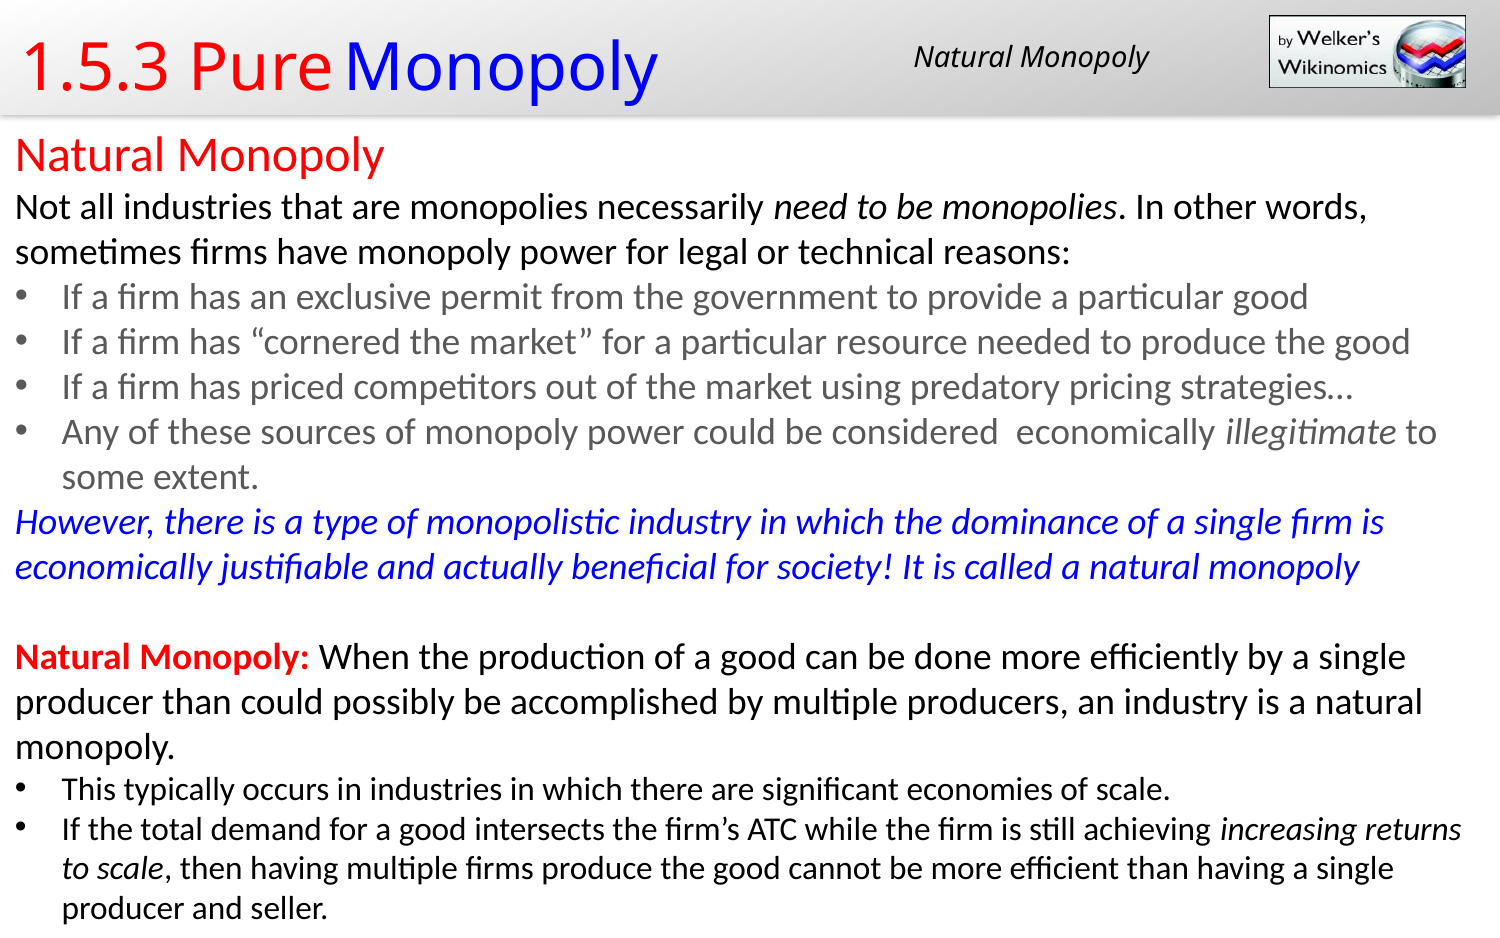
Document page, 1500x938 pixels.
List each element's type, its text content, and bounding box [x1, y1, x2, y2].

text_box Natural Monopoly Not all industries that are monopolies necessarily need to be monopolies. In other words, sometimes firms have monopoly power for legal or technical reasons: If a firm has an exclusive permit from the government to provide a particular good If a firm has “cornered the market” for a particular resource needed to produce the good If a firm has priced competitors out of the market using predatory pricing strategies… Any of these sources of monopoly power could be considered economically illegitimate to some extent. However, there is a type of monopolistic industry in which the dominance of a single firm is economically justifiable and actually beneficial for society! It is called a natural monopoly Natural Monopoly: When the production of a good can be done more efficiently by a single producer than could possibly be accomplished by multiple producers, an industry is a natural monopoly. This typically occurs in industries in which there are significant economies of scale. If the total demand for a good intersects the firm’s ATC while the firm is still achieving increasing returns to scale, then having multiple firms produce the good cannot be more efficient than having a single producer and seller. [0, 123, 1500, 934]
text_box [0, 0, 1500, 115]
